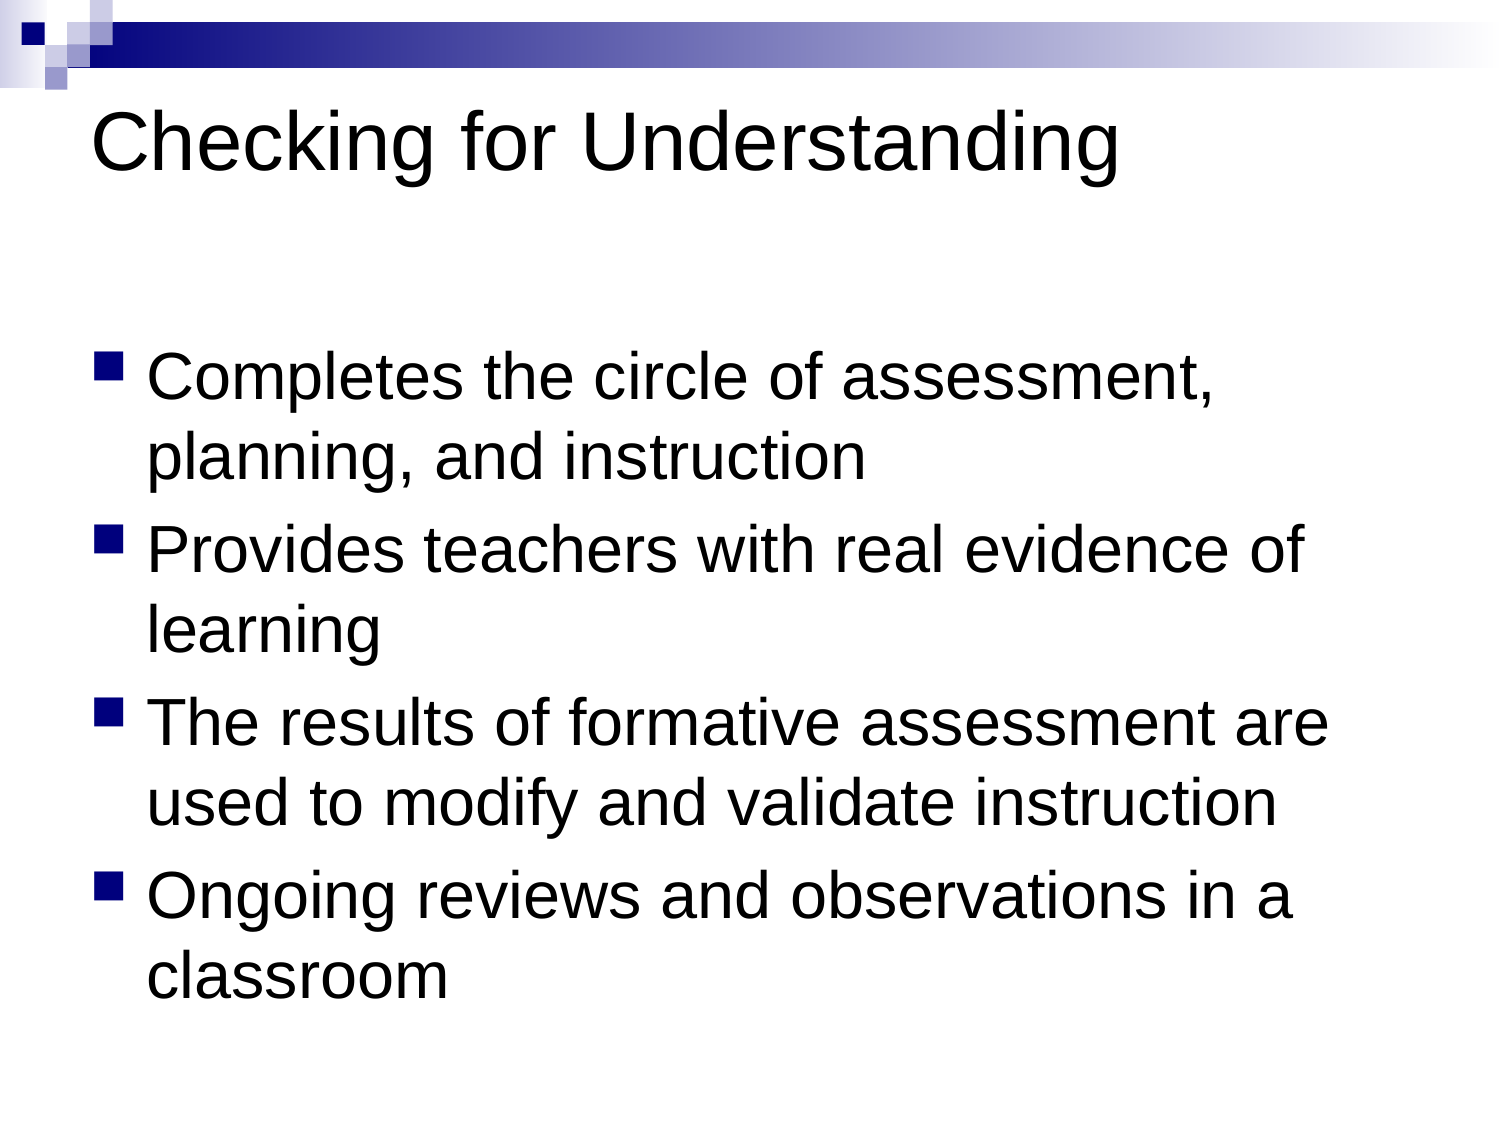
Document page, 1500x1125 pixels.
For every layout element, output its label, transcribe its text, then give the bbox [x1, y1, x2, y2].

list Completes the circle of assessment, planning, and instruction Provides teachers with real evidence of learning The results of formative assessment are used to modify and validate instruction Ongoing reviews and observations in a classroom [74, 324, 1426, 963]
title Checking for Understanding [74, 74, 1426, 301]
